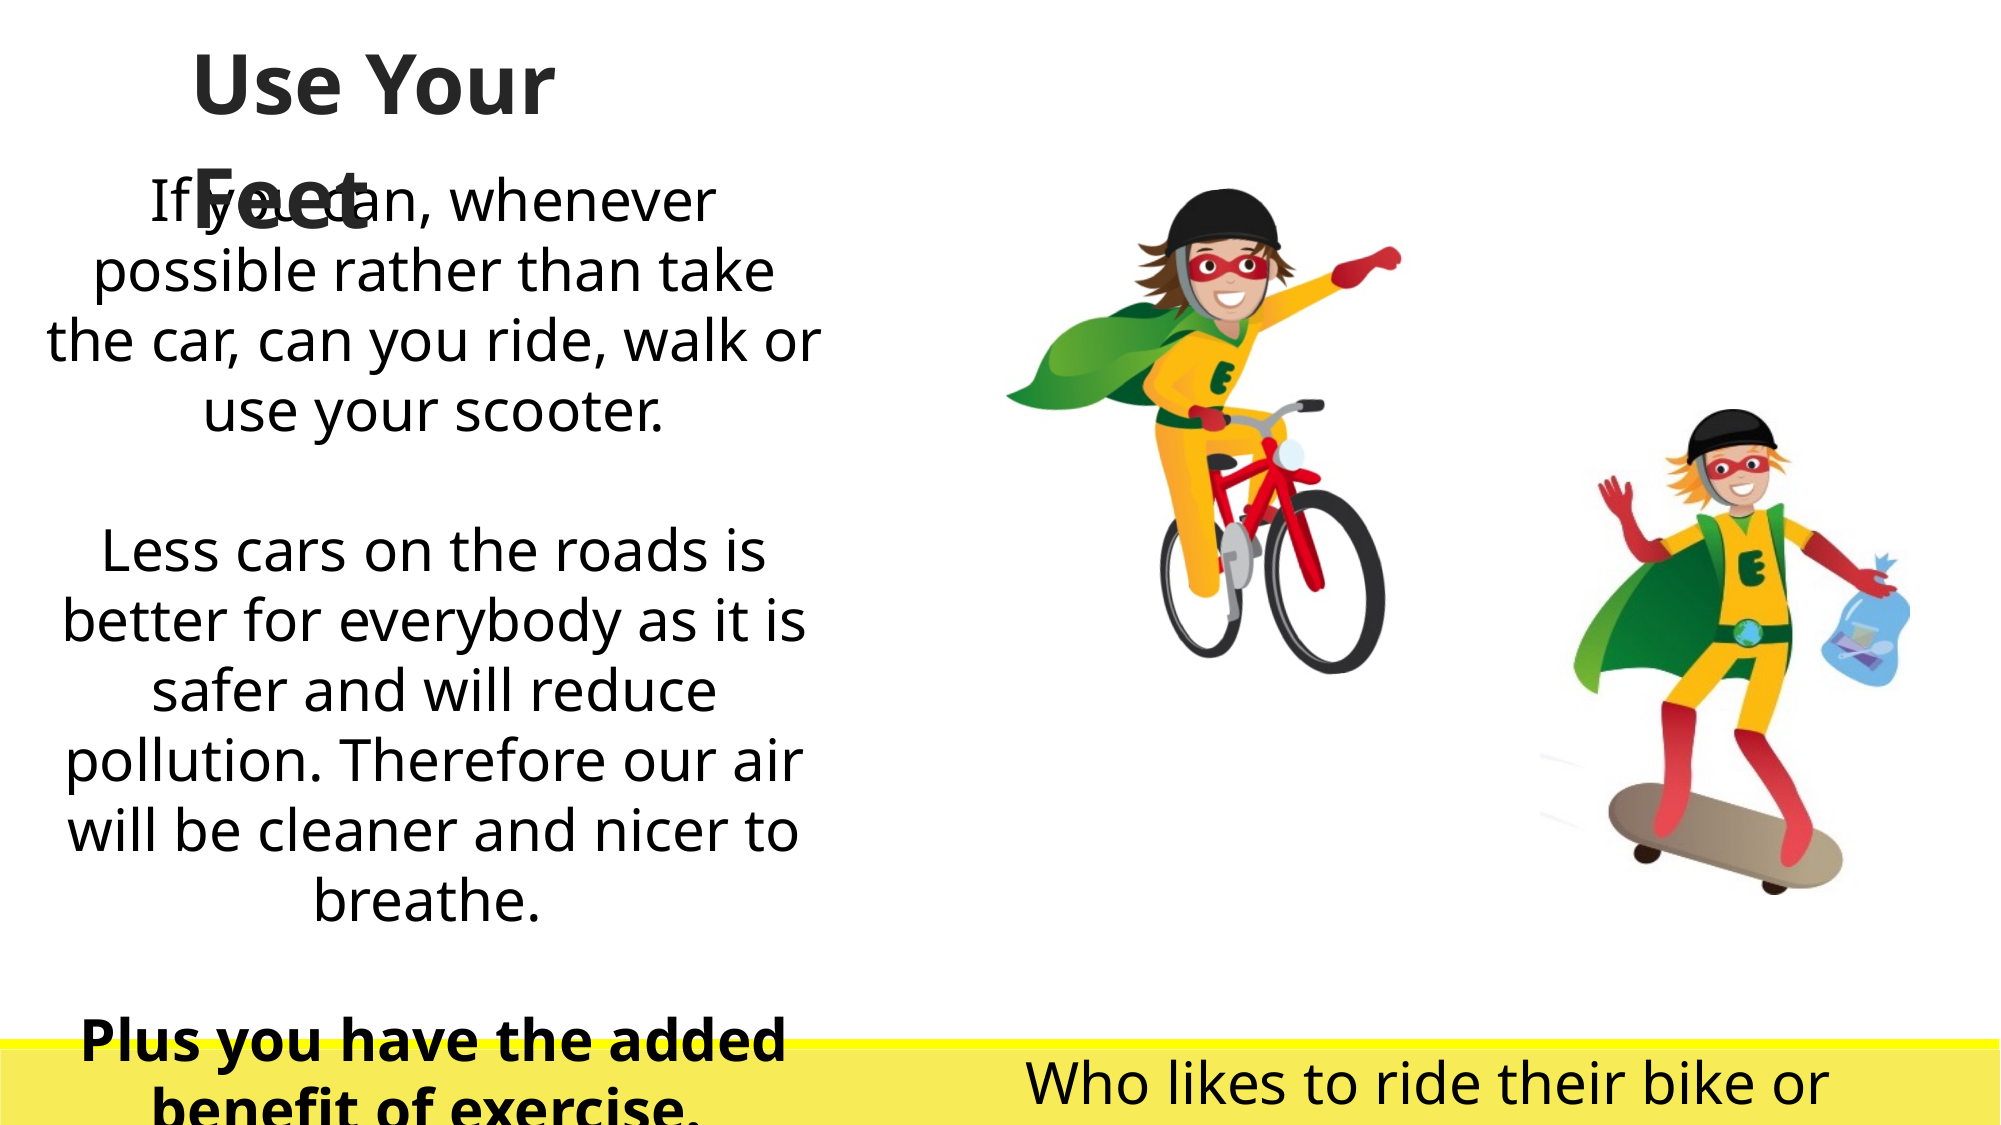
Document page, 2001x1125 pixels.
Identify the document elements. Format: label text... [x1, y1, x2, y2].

picture [1011, 190, 1431, 686]
text_box If you can, whenever possible rather than take the car, can you ride, walk or use your scooter. Less cars on the roads is better for everybody as it is safer and will reduce pollution. Therefore our air will be cleaner and nicer to breathe. Plus you have the added benefit of exercise. [27, 155, 841, 1125]
table_header Use Your Feet [175, 19, 693, 234]
picture [1539, 409, 1911, 895]
text_box Who likes to ride their bike or scooter? [946, 1039, 1910, 1125]
